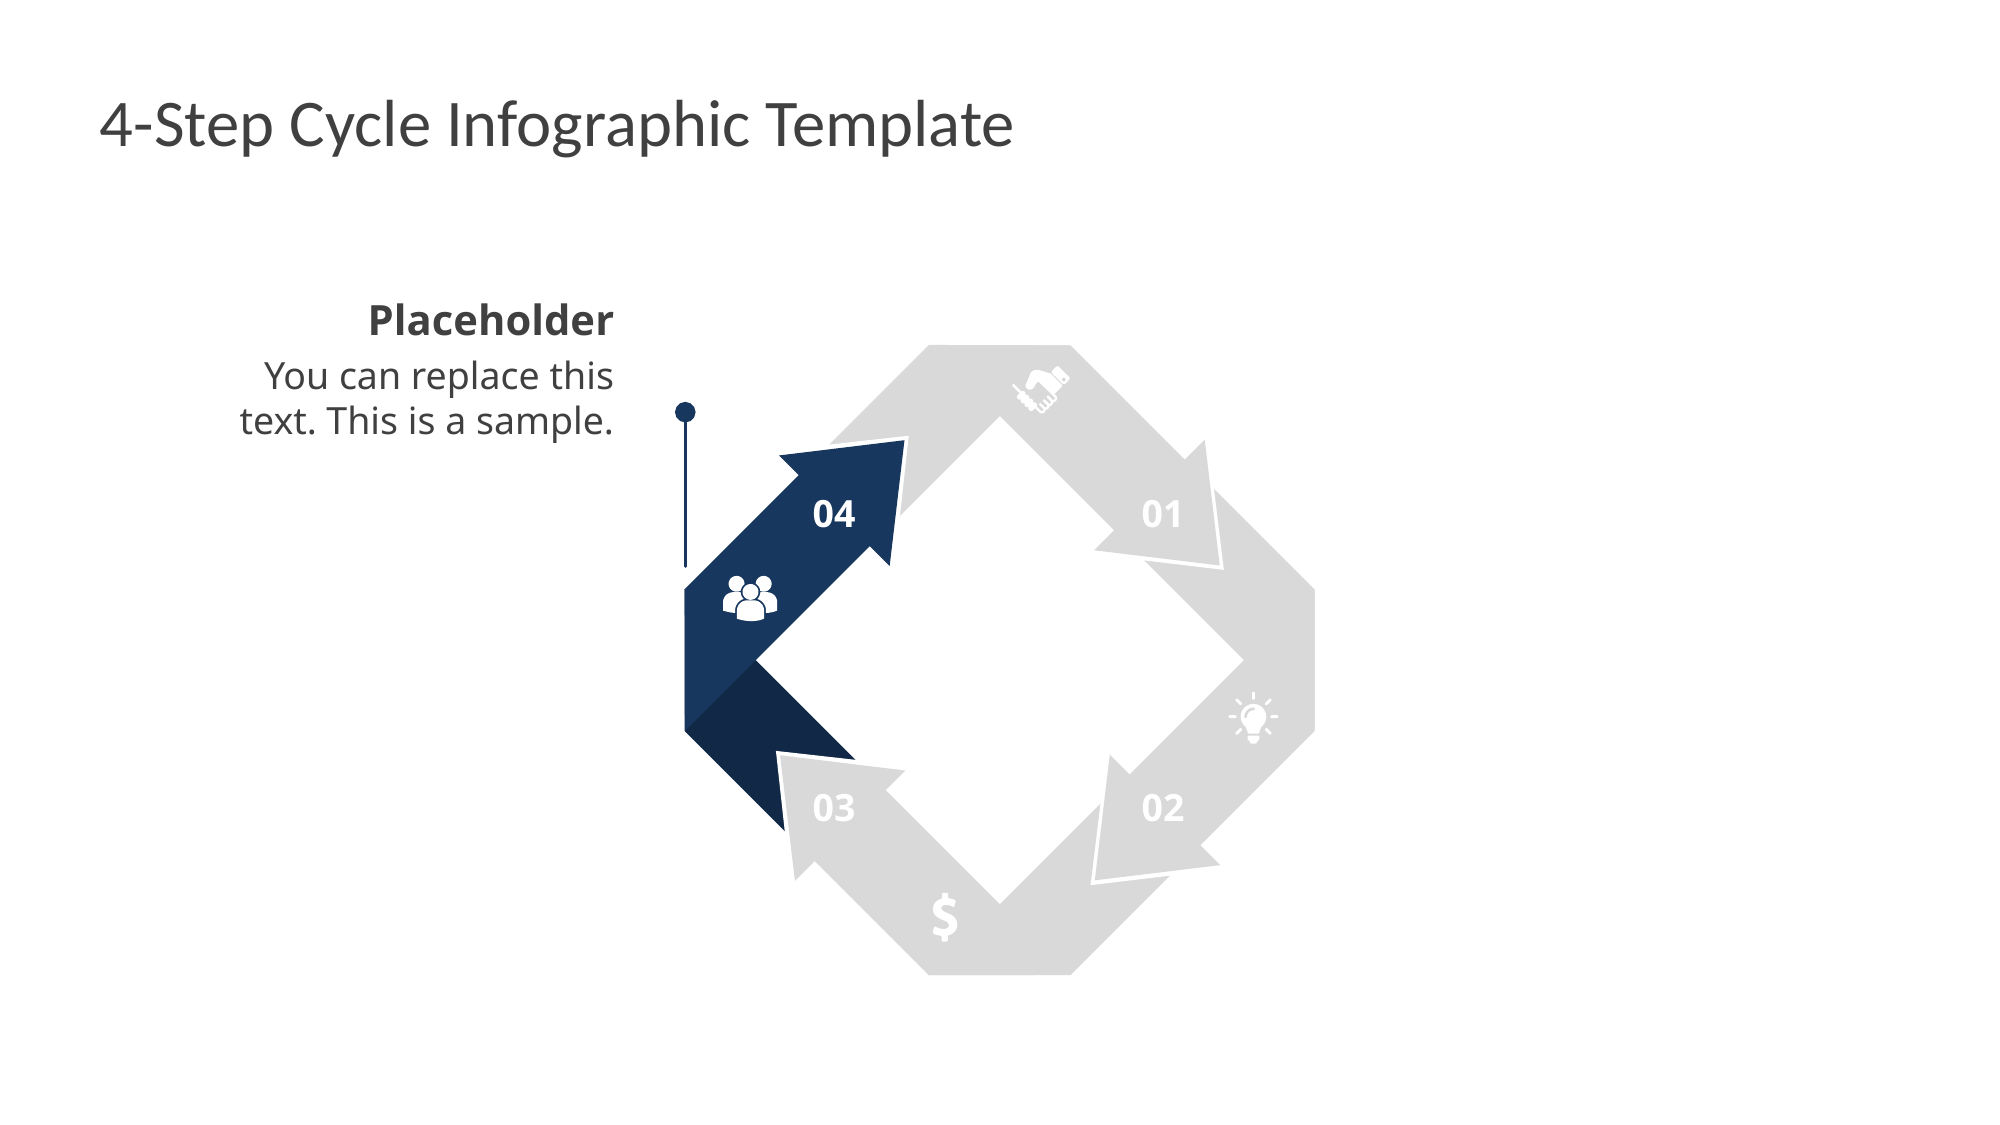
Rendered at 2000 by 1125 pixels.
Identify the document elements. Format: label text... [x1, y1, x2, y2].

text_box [596, 256, 1404, 1064]
title 4-Step Cycle Infographic Template [99, 61, 1376, 179]
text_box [186, 286, 630, 451]
